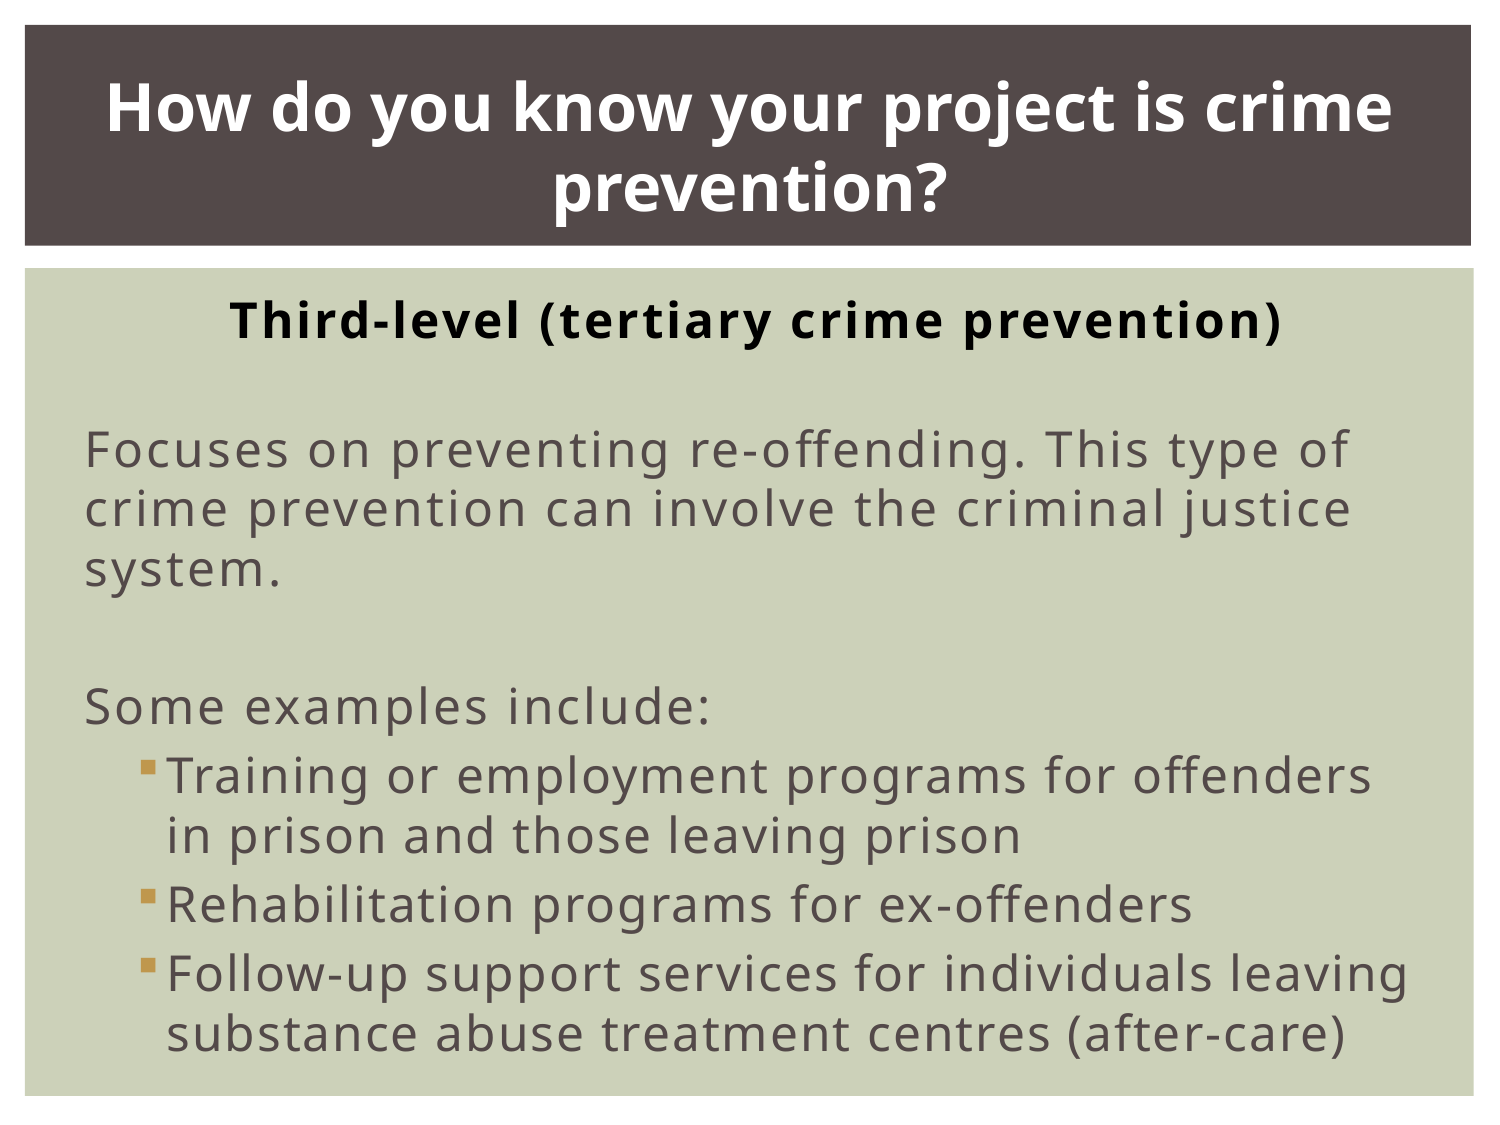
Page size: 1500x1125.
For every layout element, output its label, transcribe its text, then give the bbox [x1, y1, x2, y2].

title How do you know your project is crime prevention? [62, 58, 1438, 232]
list Third-level (tertiary crime prevention) Focuses on preventing re-offending. This type of crime prevention can involve the criminal justice system. Some examples include: Training or employment programs for offenders in prison and those leaving prison Rehabilitation programs for ex-offenders Follow-up support services for individuals leaving substance abuse treatment centres (after-care) [62, 281, 1442, 1094]
